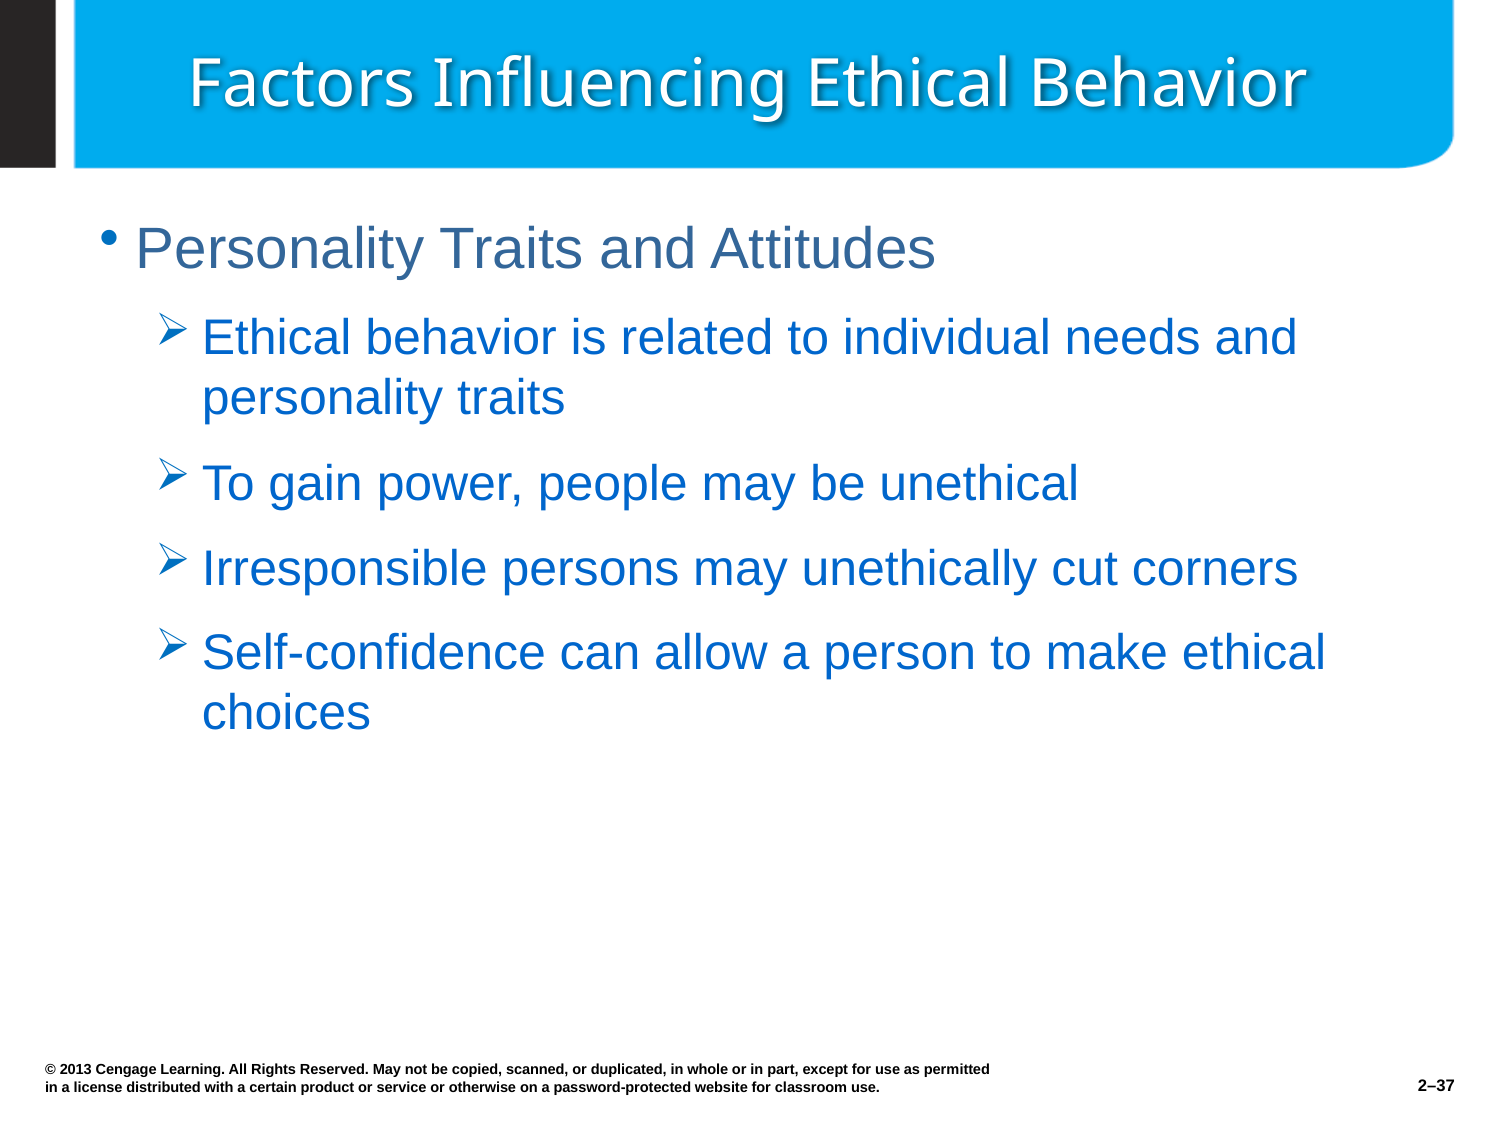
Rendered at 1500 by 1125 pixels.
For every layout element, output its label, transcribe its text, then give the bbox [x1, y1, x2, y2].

slide_number 2–37 [1092, 1042, 1455, 1103]
title Factors Influencing Ethical Behavior [85, 32, 1411, 129]
footer © 2013 Cengage Learning. All Rights Reserved. May not be copied, scanned, or duplicated, in whole or in part, except for use as permitted in a license distributed with a certain product or service or otherwise on a password-protected website for classroom use. [45, 1042, 1005, 1103]
list Personality Traits and Attitudes Ethical behavior is related to individual needs and personality traits To gain power, people may be unethical Irresponsible persons may unethically cut corners Self-confidence can allow a person to make ethical choices [84, 202, 1414, 1043]
picture [0, 0, 1456, 171]
